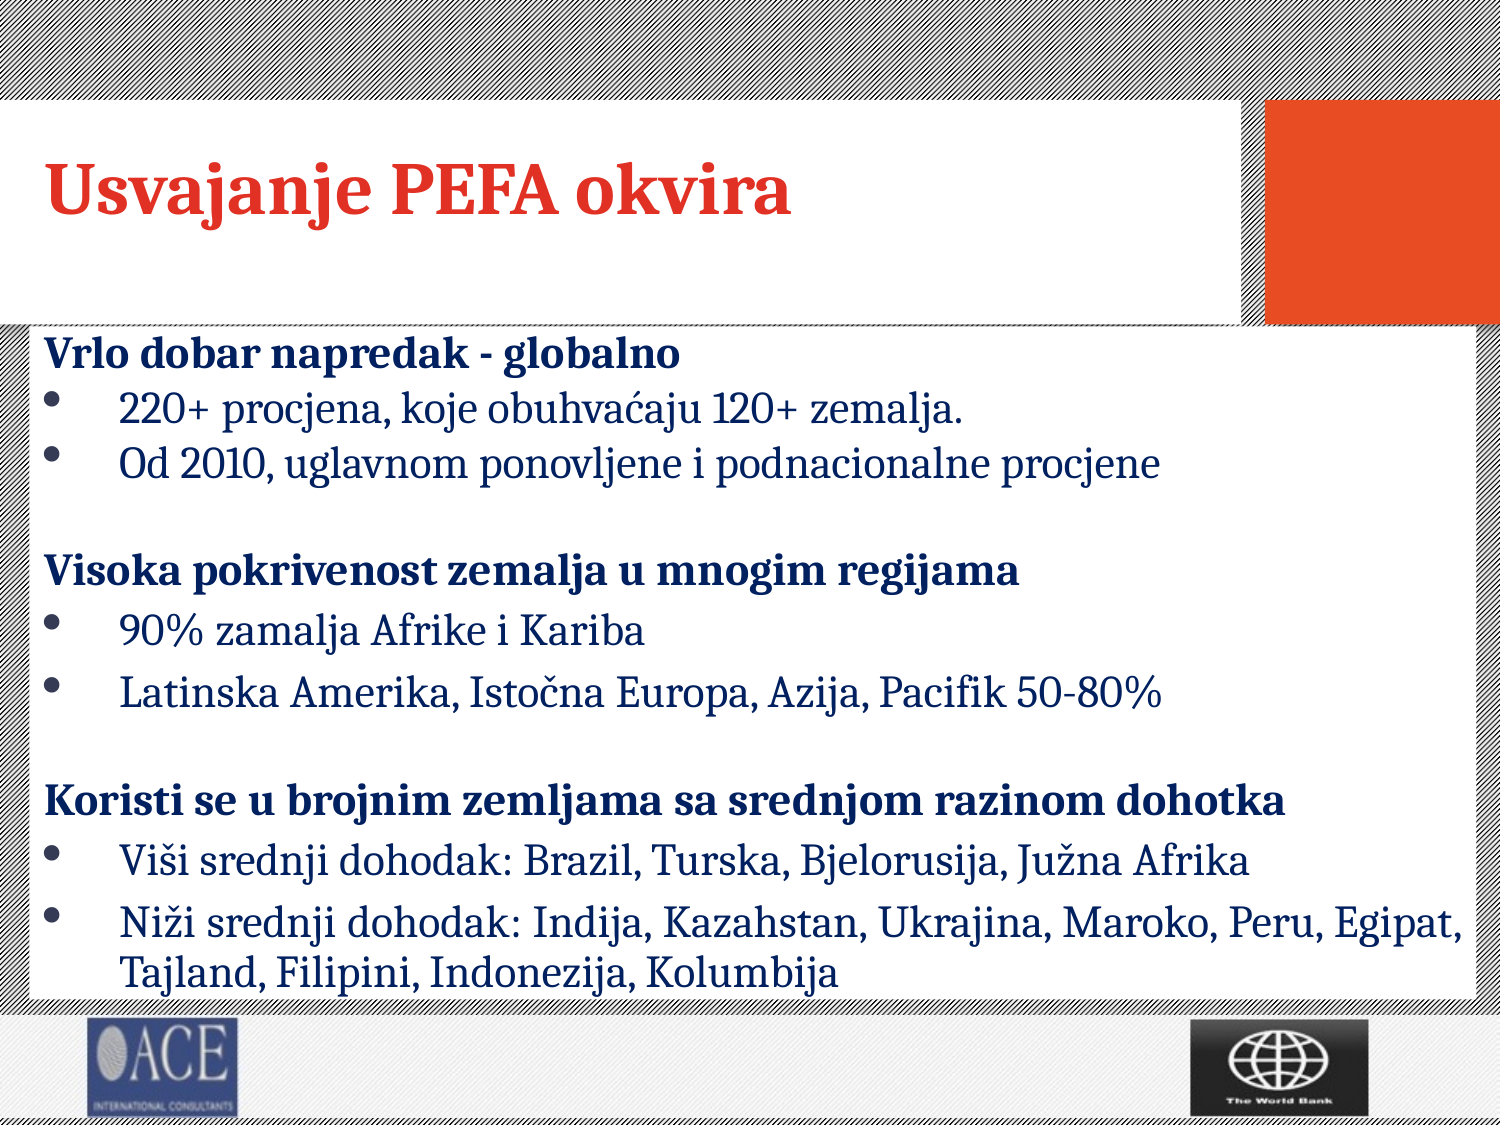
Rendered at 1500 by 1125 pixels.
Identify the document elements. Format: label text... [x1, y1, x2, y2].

picture [0, 0, 1500, 1125]
text_box Vrlo dobar napredak - globalno 220+ procjena, koje obuhvaćaju 120+ zemalja. Od 2010, uglavnom ponovljene i podnacionalne procjene Visoka pokrivenost zemalja u mnogim regijama 90% zamalja Afrike i Kariba Latinska Amerika, Istočna Europa, Azija, Pacifik 50-80% Koristi se u brojnim zemljama sa srednjom razinom dohotka Viši srednji dohodak: Brazil, Turska, Bjelorusija, Južna Afrika Niži srednji dohodak: Indija, Kazahstan, Ukrajina, Maroko, Peru, Egipat, Tajland, Filipini, Indonezija, Kolumbija [29, 326, 1477, 1000]
text_box Usvajanje PEFA okvira [29, 113, 1258, 268]
